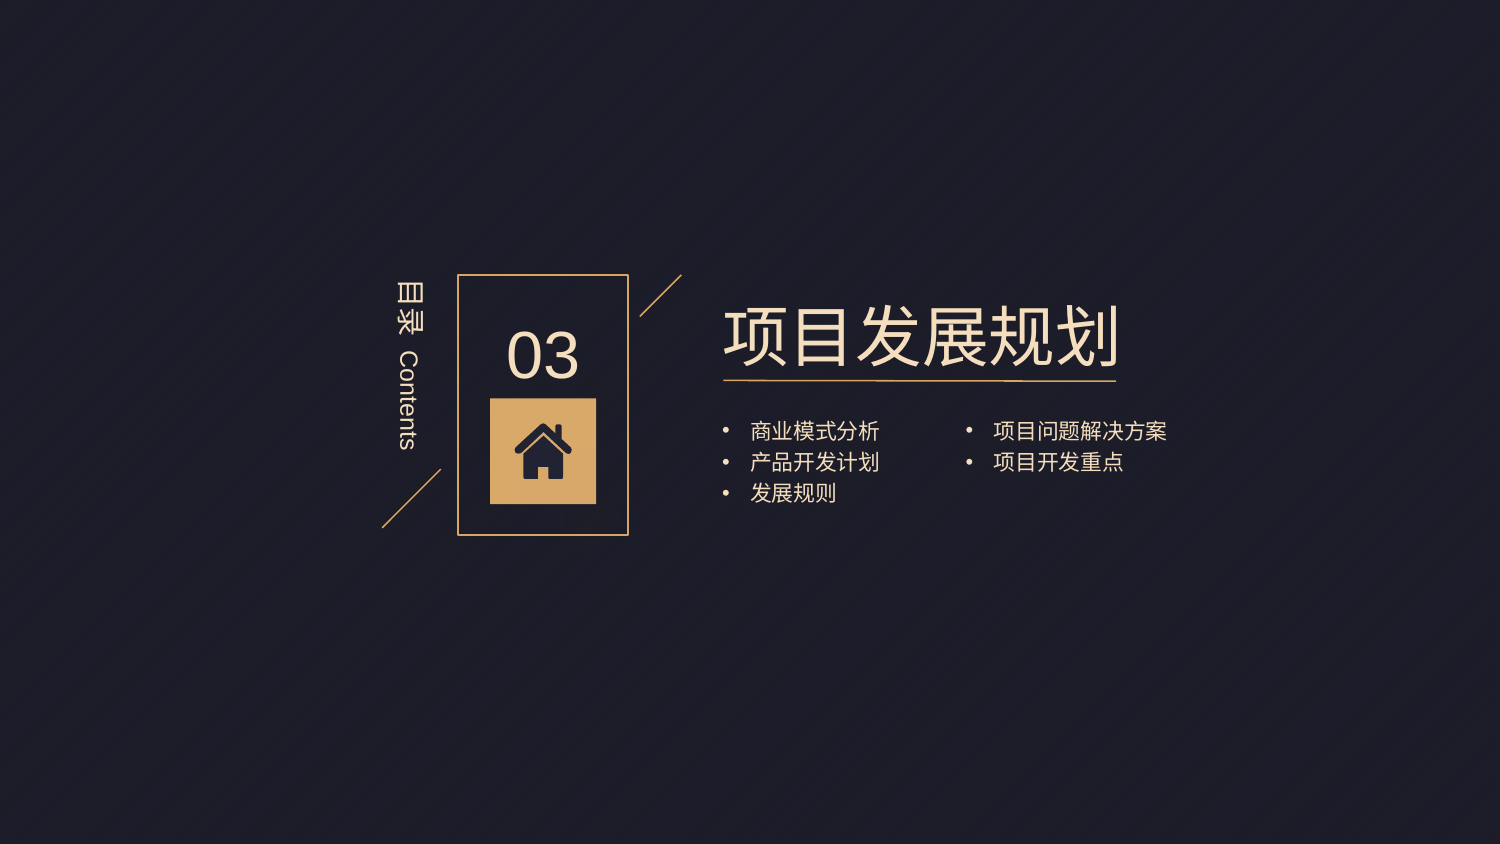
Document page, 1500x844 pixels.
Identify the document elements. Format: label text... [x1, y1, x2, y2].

text_box 项目发展规划 [714, 274, 1152, 379]
text_box 项目问题解决方案 项目开发重点 [950, 404, 1223, 483]
text_box 03 [496, 292, 591, 397]
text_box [513, 422, 573, 480]
text_box [456, 273, 630, 537]
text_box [381, 468, 442, 529]
text_box [488, 396, 598, 506]
text_box 目录 Contents [388, 267, 443, 469]
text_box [639, 274, 682, 317]
text_box 商业模式分析 产品开发计划 发展规则 [707, 404, 939, 514]
